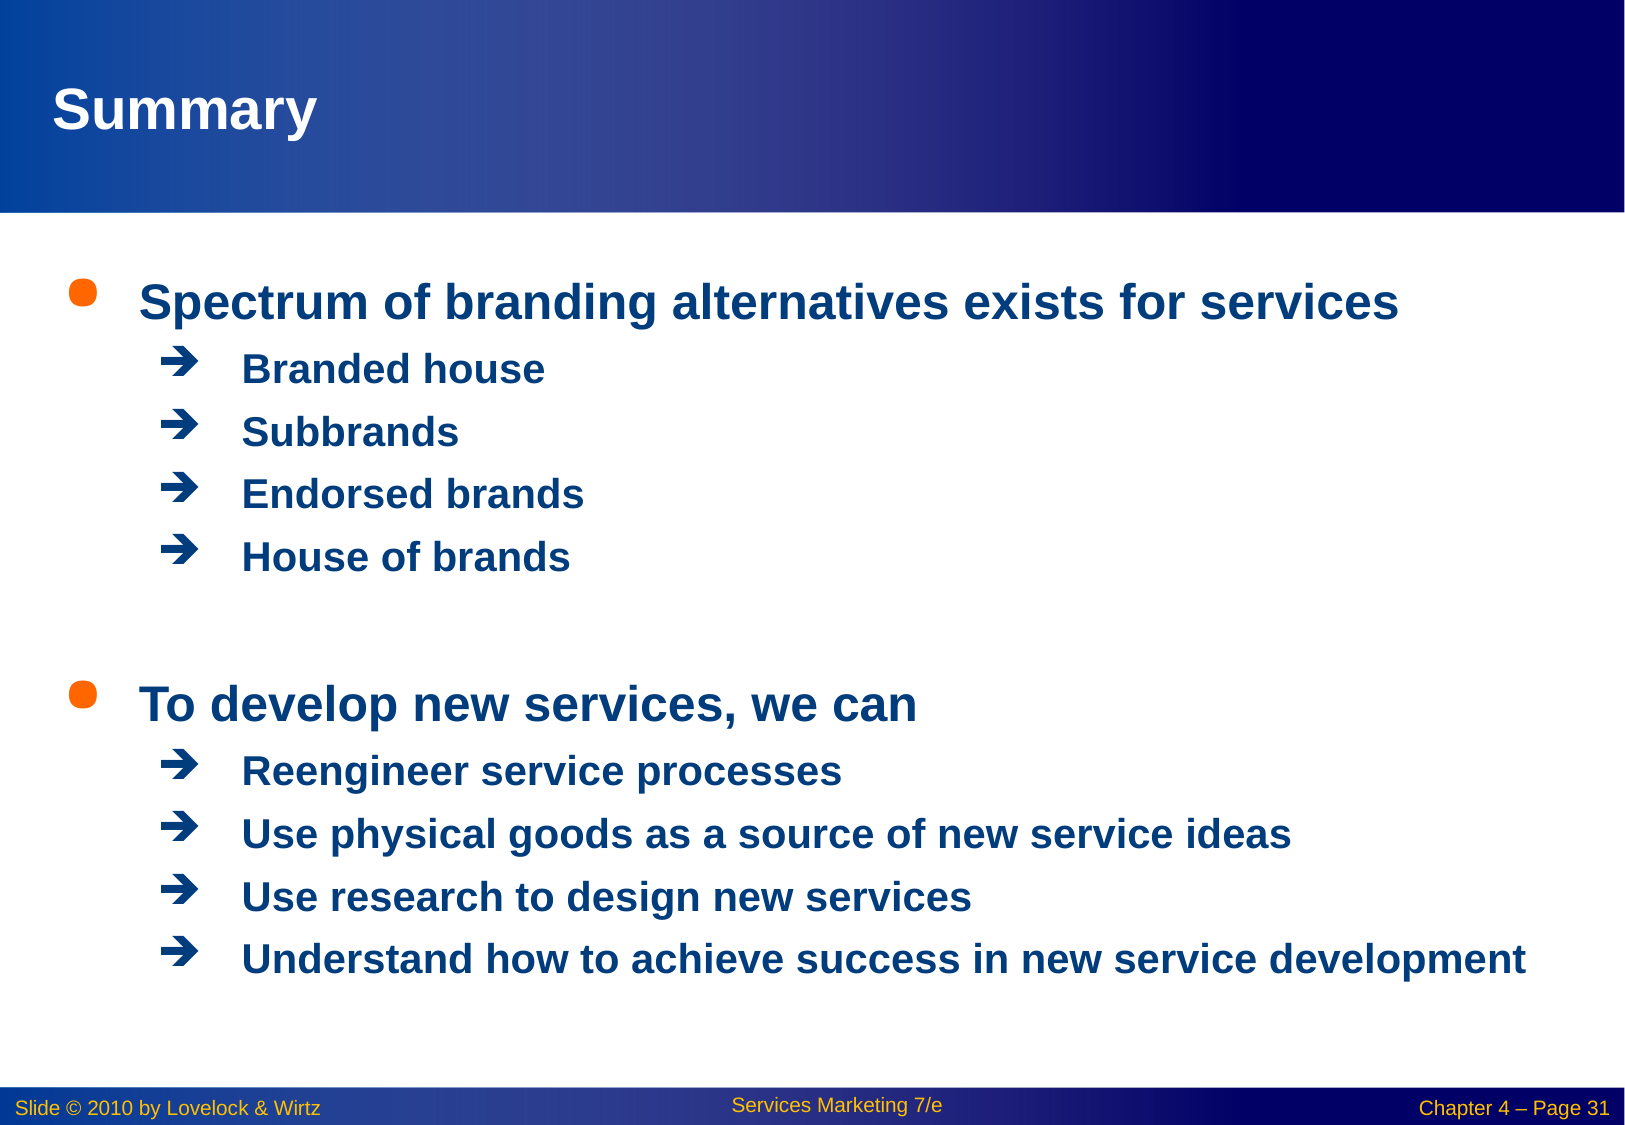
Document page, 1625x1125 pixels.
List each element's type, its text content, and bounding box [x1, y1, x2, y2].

list Spectrum of branding alternatives exists for services Branded house Subbrands Endorsed brands House of brands To develop new services, we can Reengineer service processes Use physical goods as a source of new service ideas Use research to design new services Understand how to achieve success in new service development [49, 261, 1588, 1051]
title Summary [36, 37, 1088, 176]
